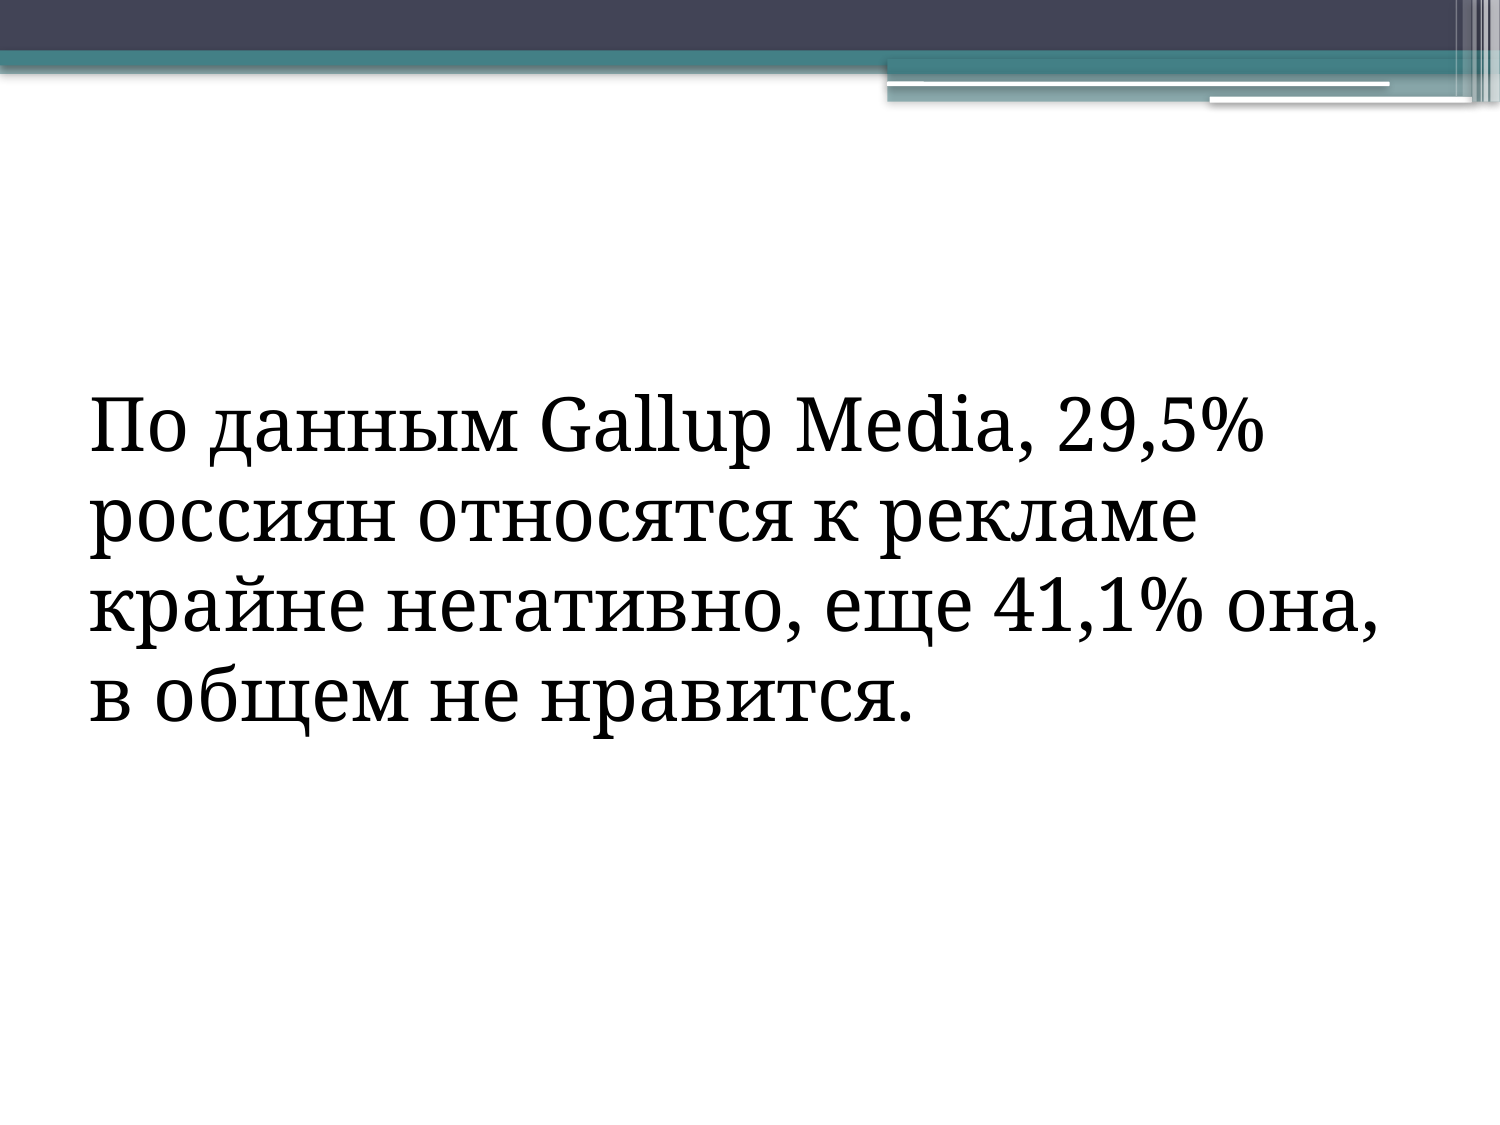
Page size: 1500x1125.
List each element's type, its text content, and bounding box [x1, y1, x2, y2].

list По данным Gallup Media, 29,5% россиян относятся к рекламе крайне негативно, еще 41,1% она, в общем не нравится. [75, 368, 1425, 1079]
